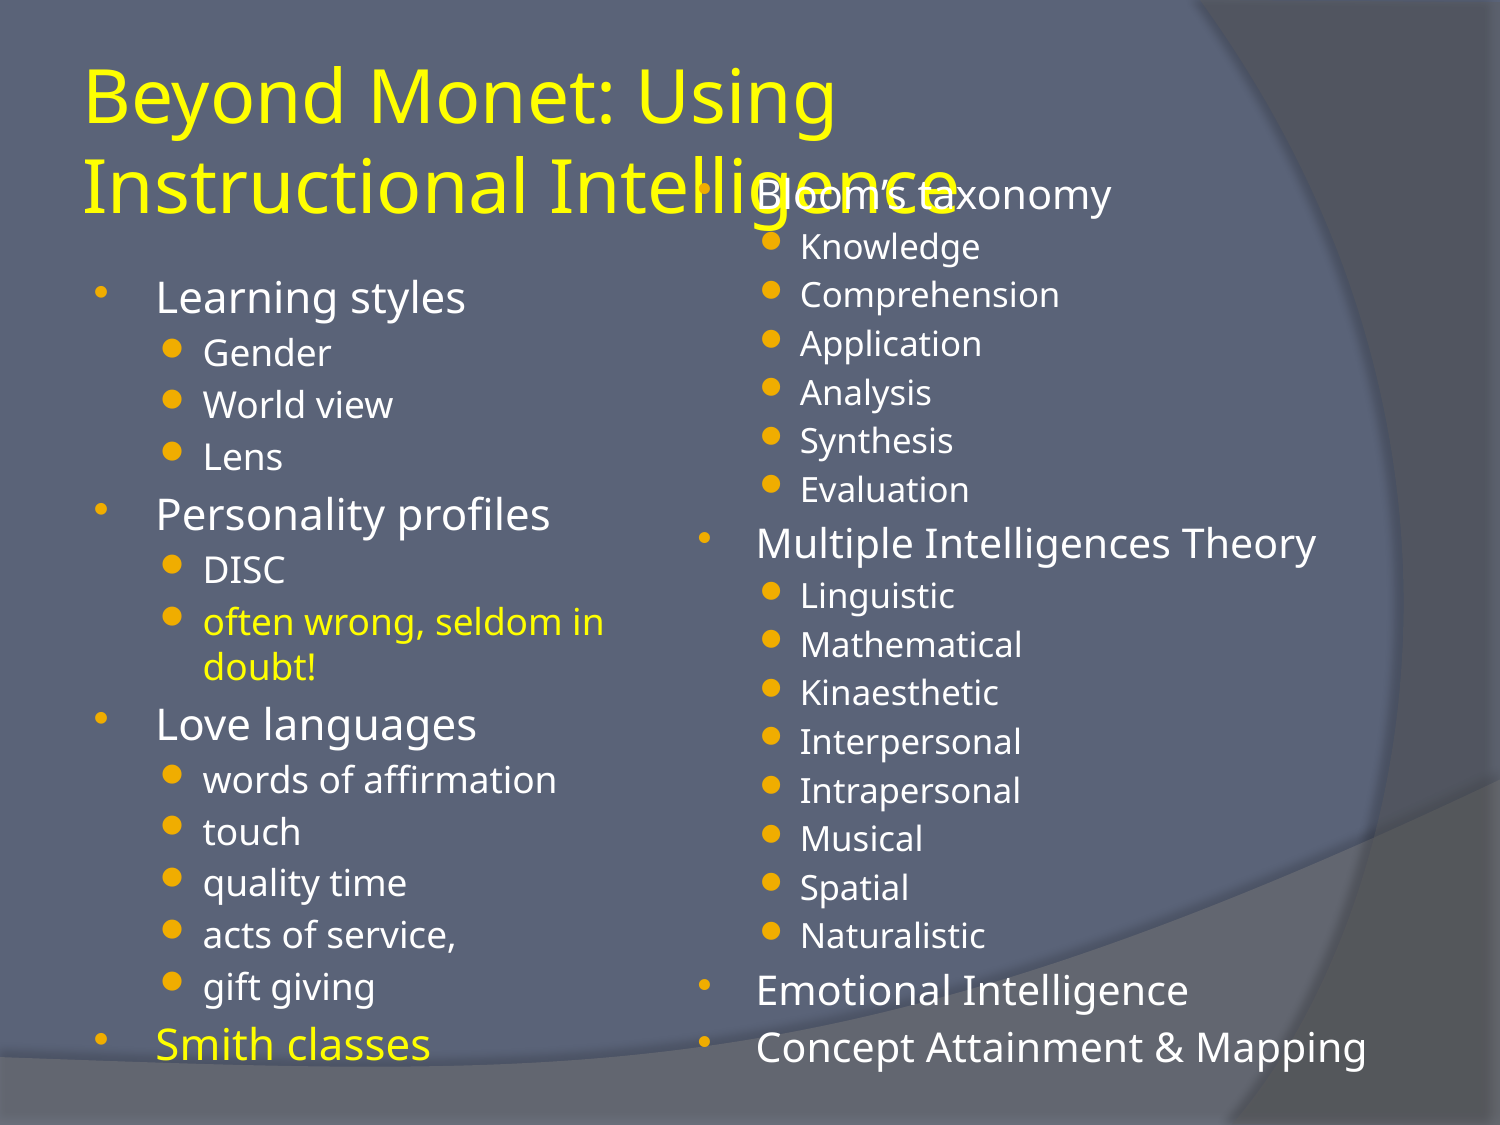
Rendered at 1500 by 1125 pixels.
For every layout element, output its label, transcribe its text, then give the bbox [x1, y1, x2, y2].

list Learning styles Gender World view Lens Personality profiles DISC often wrong, seldom in doubt! Love languages words of affirmation touch quality time acts of service, gift giving Smith classes [75, 262, 675, 1083]
list Bloom’s taxonomy Knowledge Comprehension Application Analysis Synthesis Evaluation Multiple Intelligences Theory Linguistic Mathematical Kinaesthetic Interpersonal Intrapersonal Musical Spatial Naturalistic Emotional Intelligence Concept Attainment & Mapping [679, 160, 1447, 1083]
title Beyond Monet: Using Instructional Intelligence [75, 45, 1300, 233]
